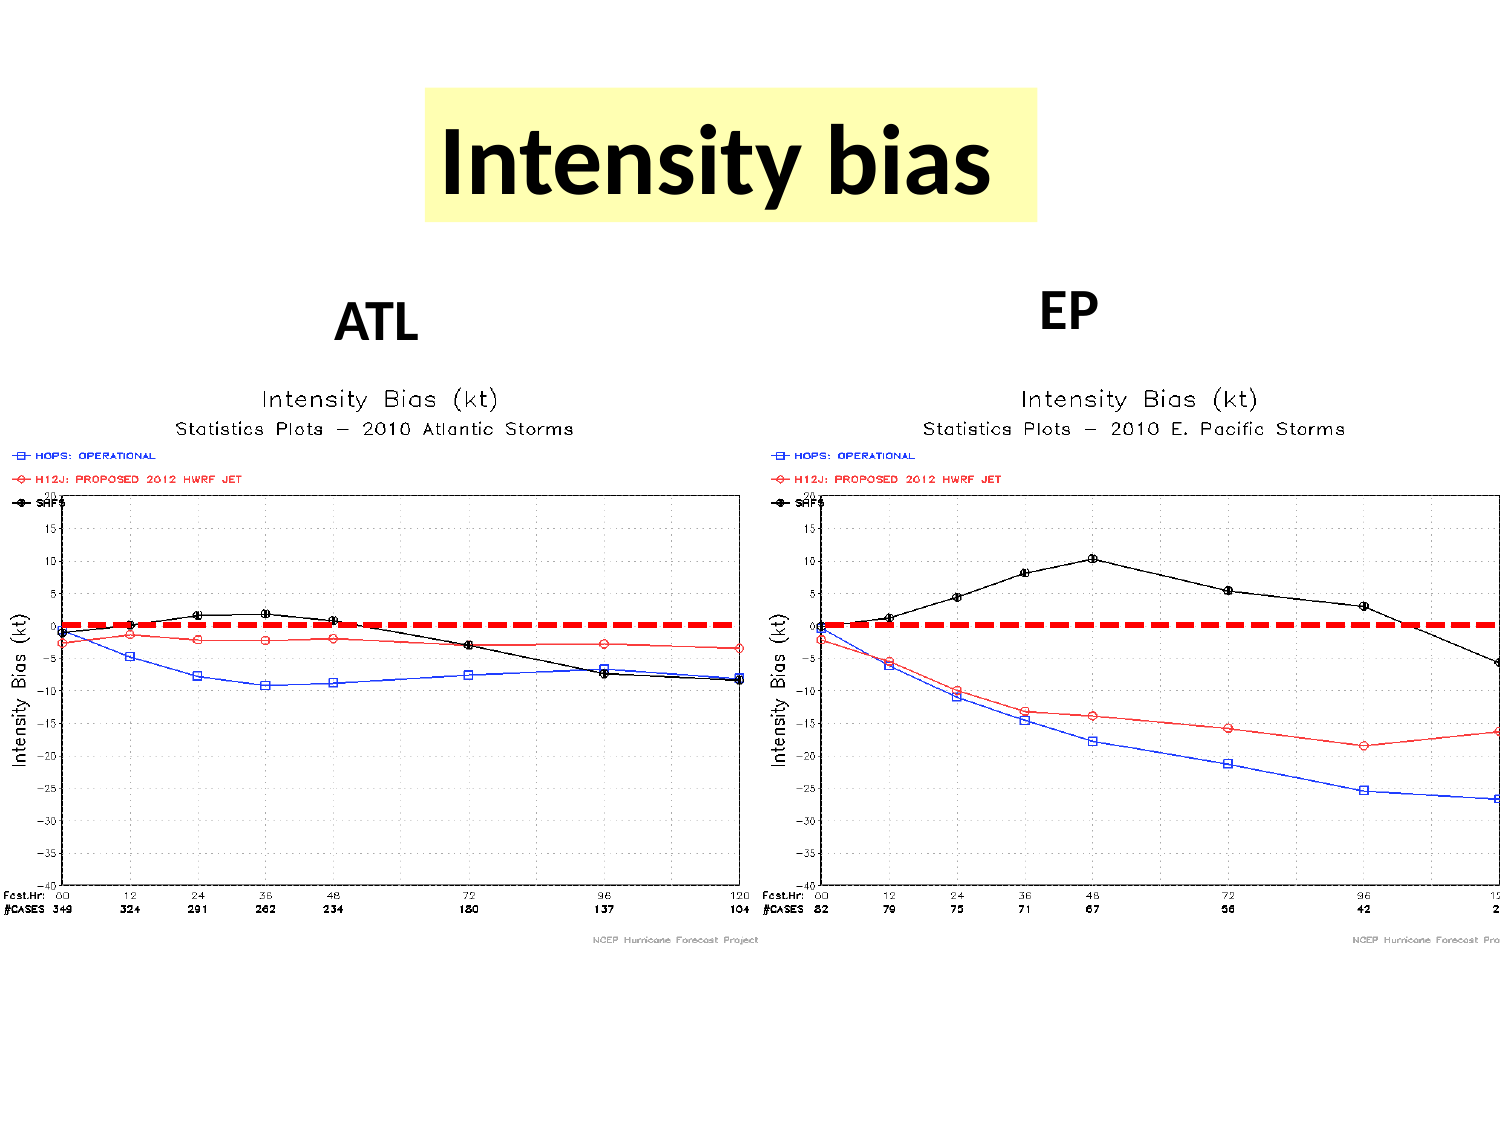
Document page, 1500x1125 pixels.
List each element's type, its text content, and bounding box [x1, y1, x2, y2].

text_box ATL [319, 275, 452, 360]
text_box Intensity bias [424, 87, 1038, 223]
picture [0, 374, 1500, 946]
text_box EP [1025, 264, 1150, 350]
